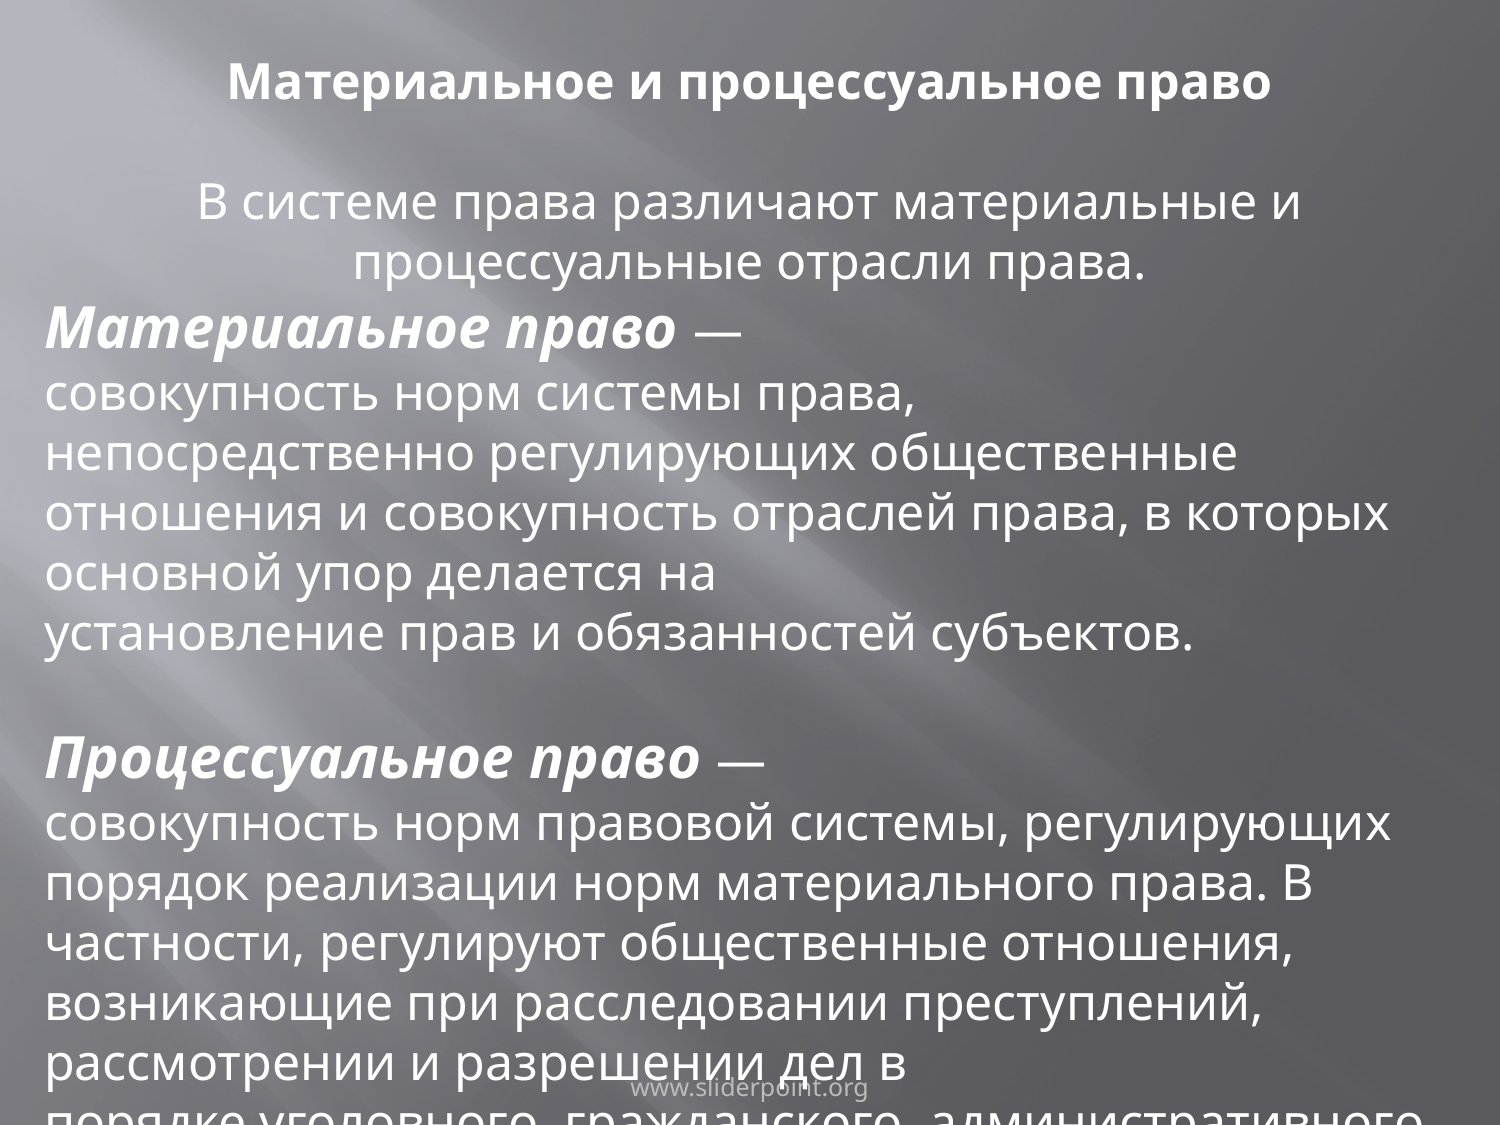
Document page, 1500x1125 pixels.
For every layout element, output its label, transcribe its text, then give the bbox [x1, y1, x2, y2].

footer www.sliderpoint.org [512, 1052, 988, 1113]
text_box Материальное и процессуальное право В системе права различают материальные и процессуальные отрасли права. Материальное право — совокупность норм системы права, непосредственно регулирующих общественные отношения и совокупность отраслей права, в которых основной упор делается на установление прав и обязанностей субъектов. Процессуальное право — совокупность норм правовой системы, регулирующих порядок реализации норм материального права. В частности, регулируют общественные отношения, возникающие при расследовании преступлений, рассмотрении и разрешении дел в порядке уголовного, гражданского, административного и конституционного судопроизводства. [29, 42, 1471, 1125]
